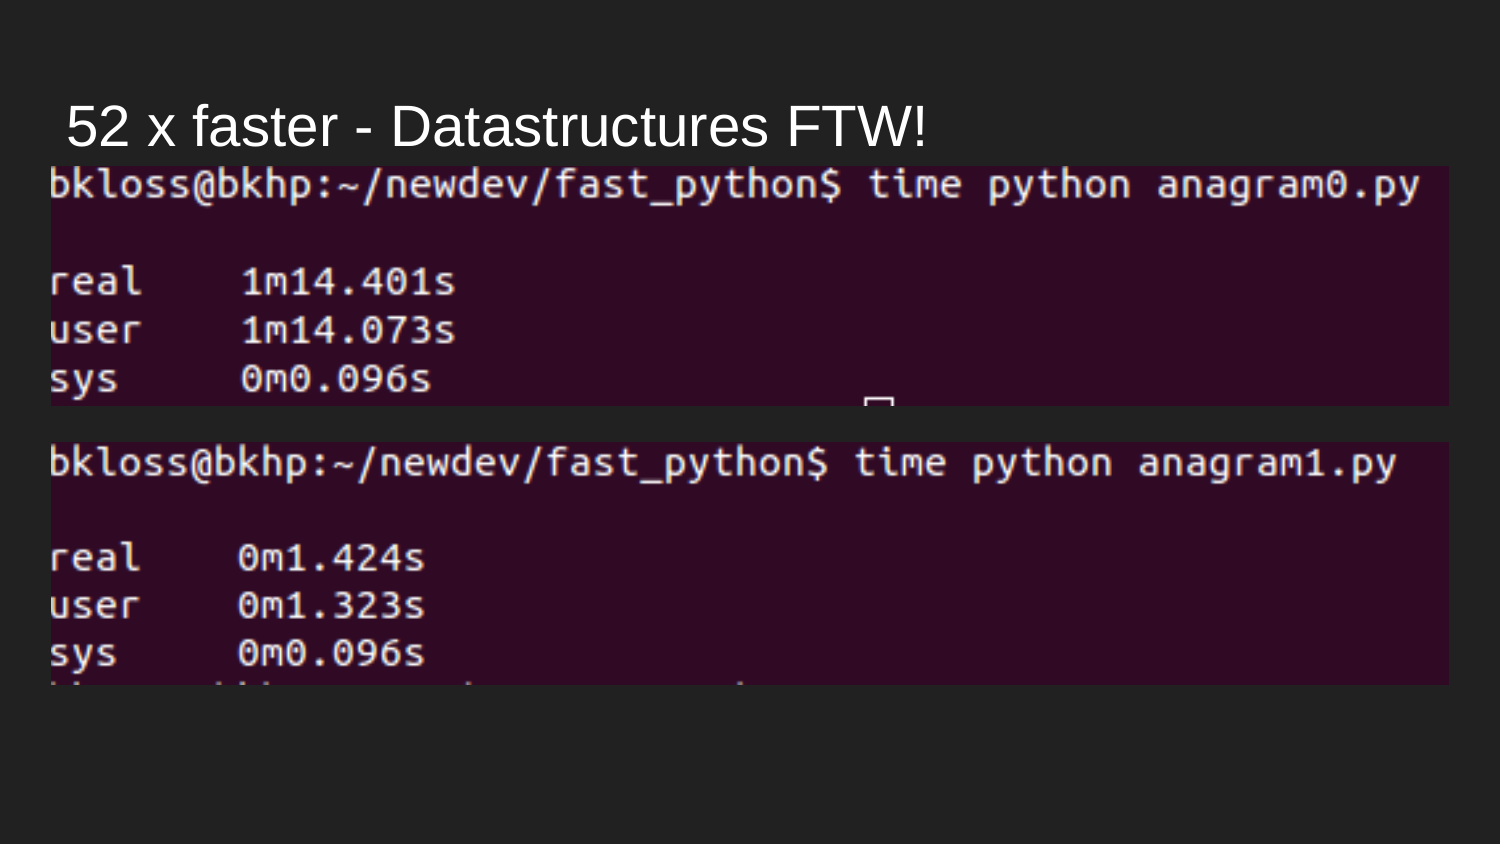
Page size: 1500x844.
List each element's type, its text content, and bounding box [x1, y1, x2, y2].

picture [50, 166, 1450, 406]
picture [50, 442, 1450, 685]
title 52 x faster - Datastructures FTW! [51, 72, 1449, 166]
